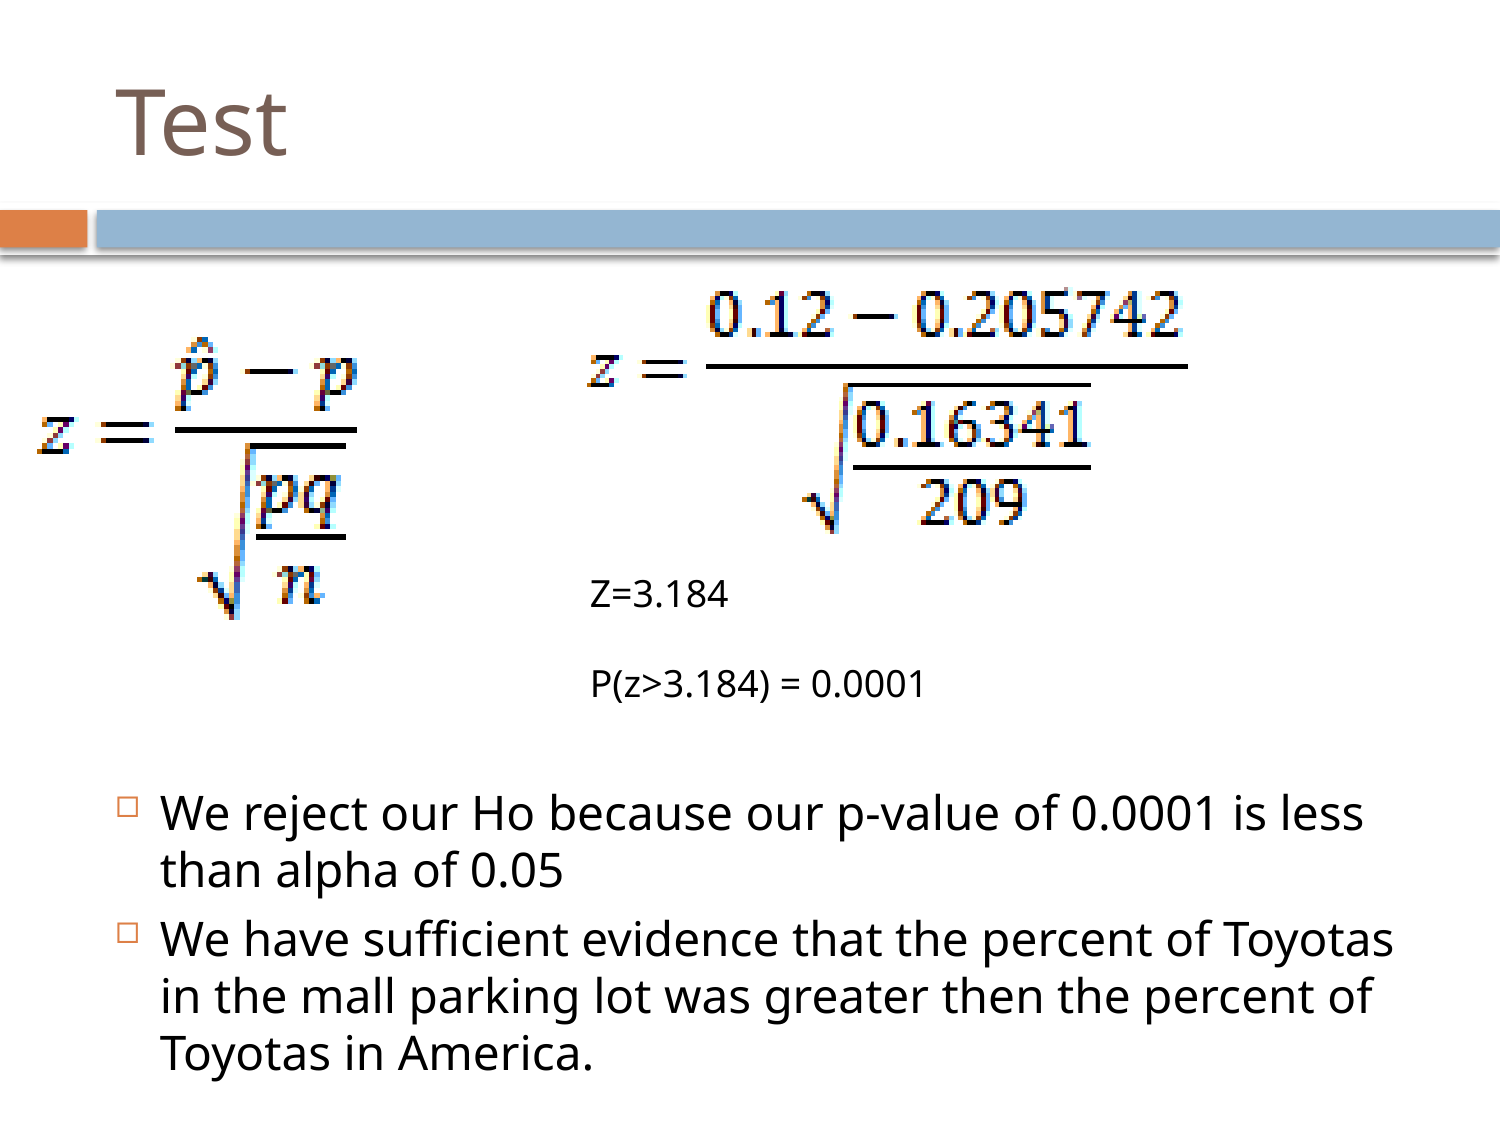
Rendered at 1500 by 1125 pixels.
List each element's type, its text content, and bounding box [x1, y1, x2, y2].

picture [37, 337, 363, 647]
picture [587, 287, 1188, 554]
list We reject our Ho because our p-value of 0.0001 is less than alpha of 0.05 We have sufficient evidence that the percent of Toyotas in the mall parking lot was greater then the percent of Toyotas in America. [100, 774, 1438, 1088]
text_box Z=3.184 P(z>3.184) = 0.0001 [575, 562, 1050, 713]
title Test [100, 37, 1438, 200]
